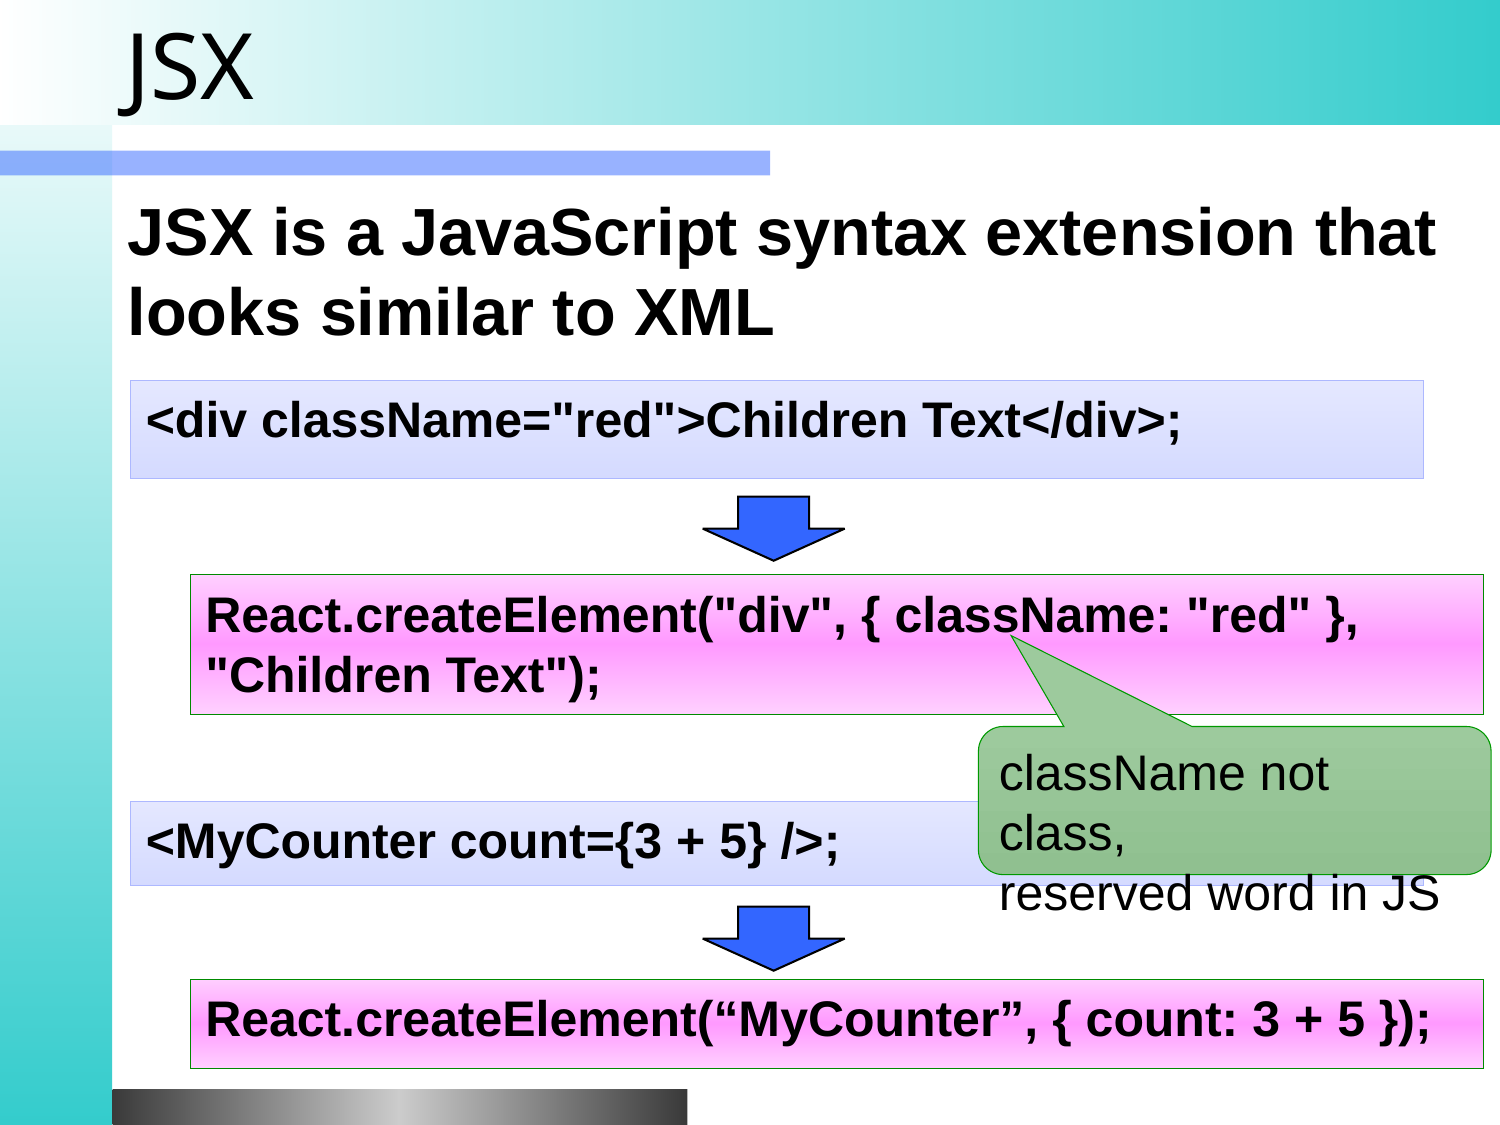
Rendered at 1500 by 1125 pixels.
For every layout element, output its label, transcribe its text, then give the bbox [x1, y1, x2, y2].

list <div className="red">Children Text</div>; [130, 380, 1424, 479]
text_box className not class, reserved word in JS [977, 634, 1492, 876]
text_box [702, 906, 845, 971]
text_box <MyCounter count={3 + 5} />; [130, 801, 1424, 886]
text_box React.createElement(“MyCounter”, { count: 3 + 5 }); [190, 979, 1484, 1069]
text_box [702, 496, 845, 561]
text_box JSX is a JavaScript syntax extension that looks similar to XML [112, 180, 1463, 351]
list React.createElement("div", { className: "red" }, "Children Text"); [190, 574, 1484, 715]
title JSX [110, 0, 1388, 127]
